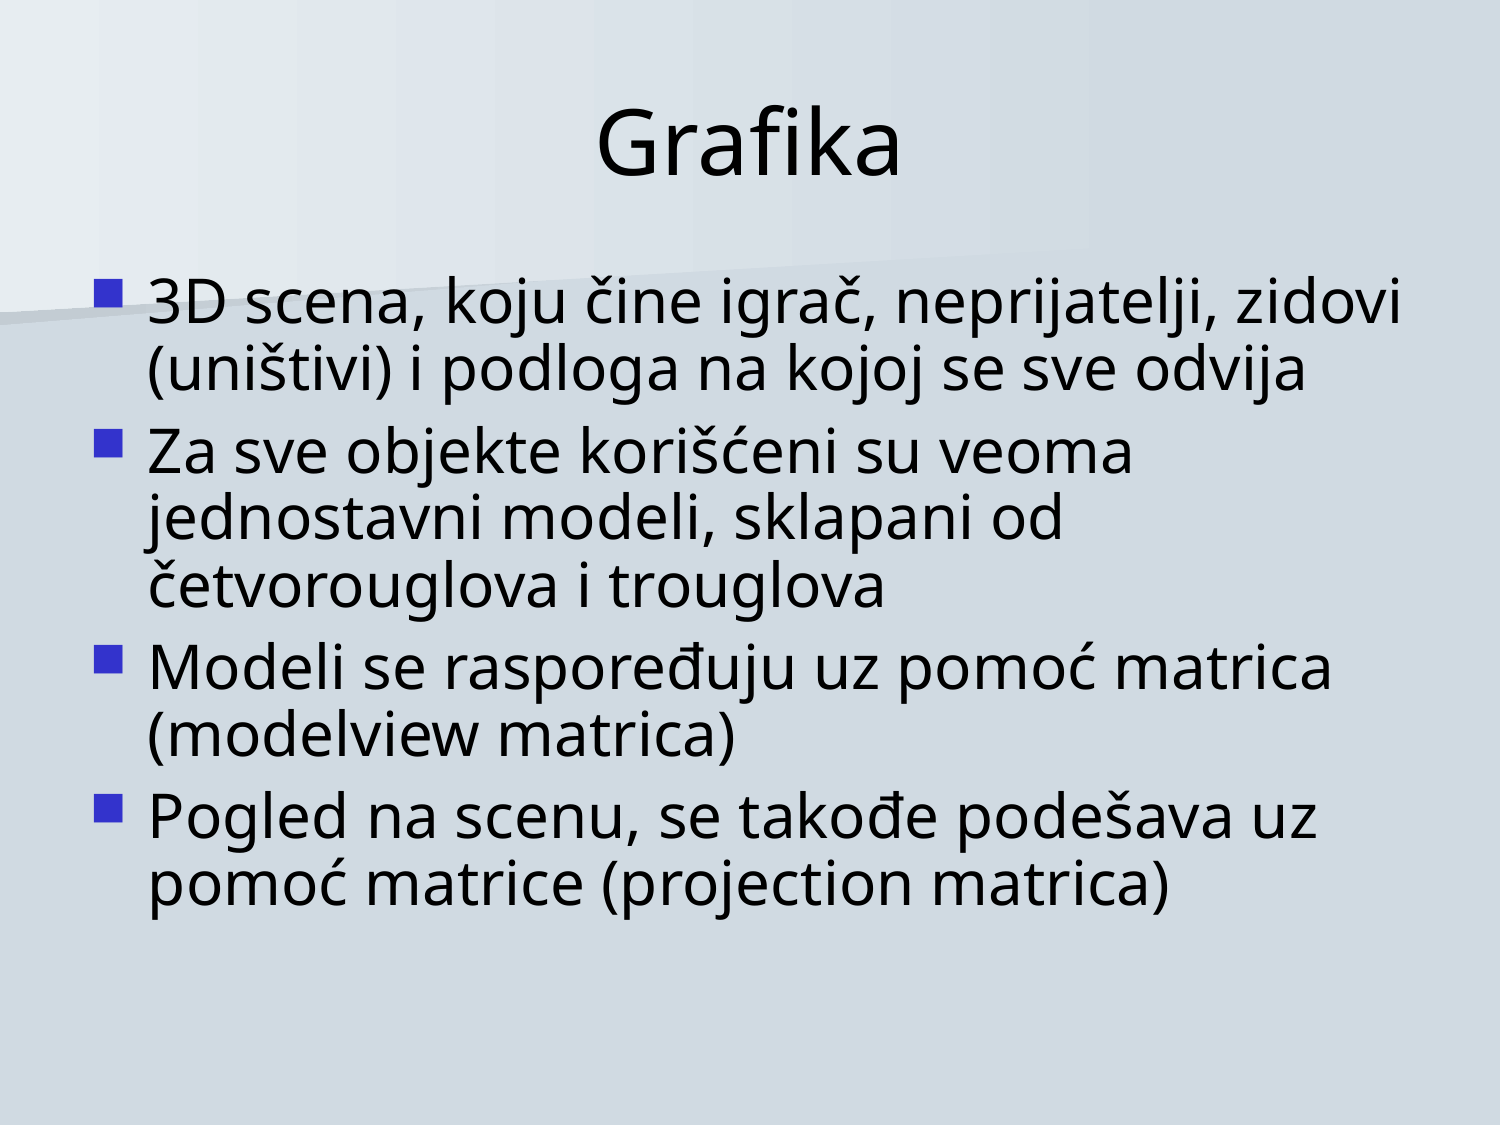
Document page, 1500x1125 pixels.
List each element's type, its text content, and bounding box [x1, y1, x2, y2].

text_box Grafika [74, 45, 1425, 233]
text_box 3D scena, koju čine igrač, neprijatelji, zidovi (uništivi) i podloga na kojoj se sve odvija Za sve objekte korišćeni su veoma jednostavni modeli, sklapani od četvorouglova i trouglova Modeli se raspoređuju uz pomoć matrica (modelview matrica) Pogled na scenu, se takođe podešava uz pomoć matrice (projection matrica) [74, 262, 1425, 1000]
